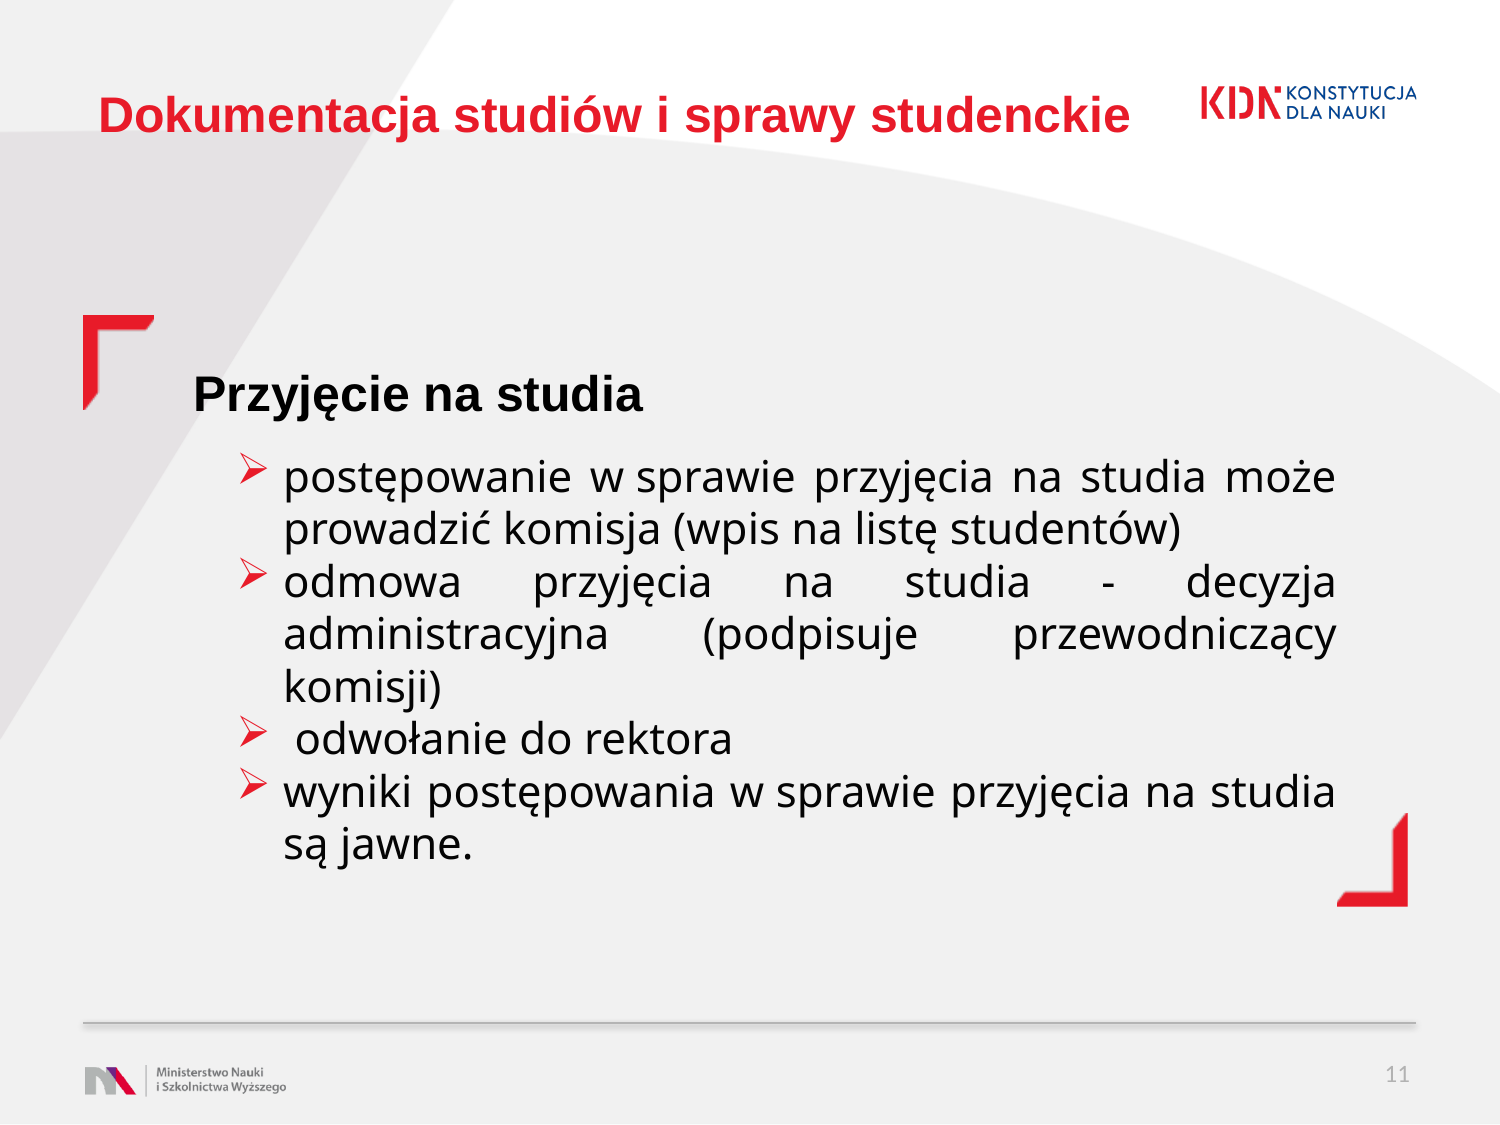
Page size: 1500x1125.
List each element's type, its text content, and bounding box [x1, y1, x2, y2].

list postępowanie w sprawie przyjęcia na studia może prowadzić komisja (wpis na listę studentów) odmowa przyjęcia na studia - decyzja administracyjna (podpisuje przewodniczący komisji) odwołanie do rektora wyniki postępowania w sprawie przyjęcia na studia są jawne. [178, 440, 1353, 917]
text_box Przyjęcie na studia [178, 354, 1156, 429]
picture [0, 0, 1500, 1125]
slide_number 11 [1074, 1042, 1425, 1103]
title Dokumentacja studiów i sprawy studenckie [83, 74, 1170, 143]
